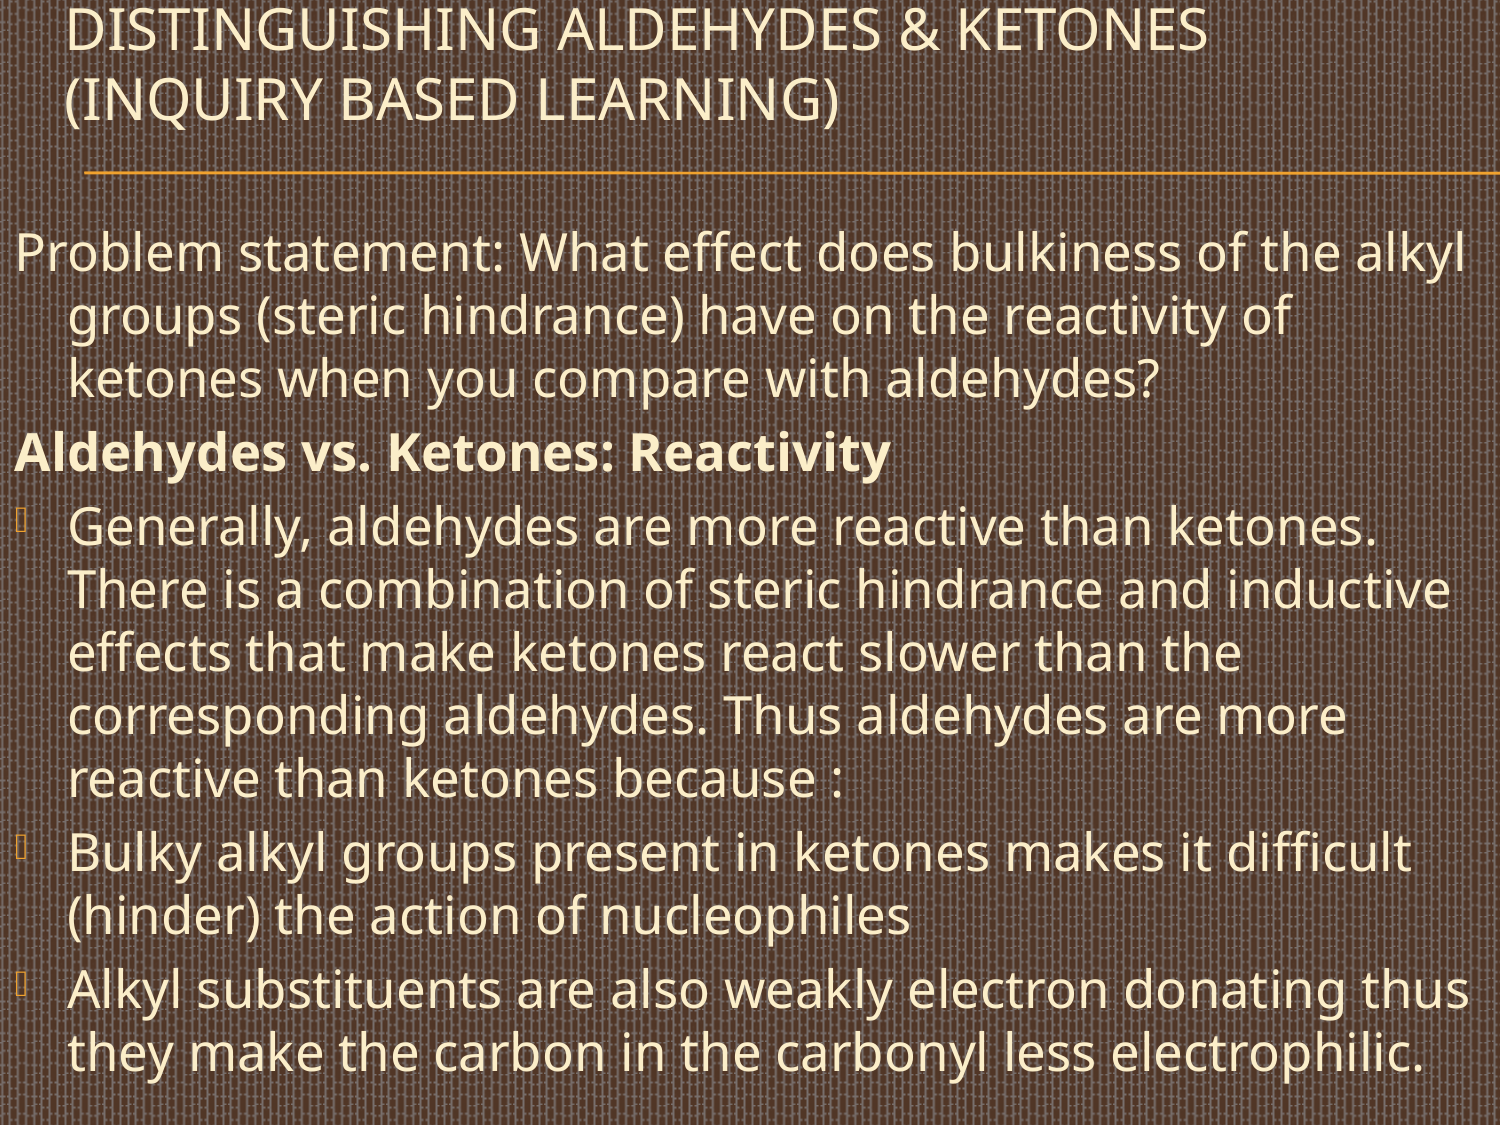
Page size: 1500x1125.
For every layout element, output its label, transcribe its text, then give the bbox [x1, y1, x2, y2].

list Problem statement: What effect does bulkiness of the alkyl groups (steric hindrance) have on the reactivity of ketones when you compare with aldehydes? Aldehydes vs. Ketones: Reactivity Generally, aldehydes are more reactive than ketones. There is a combination of steric hindrance and inductive effects that make ketones react slower than the corresponding aldehydes. Thus aldehydes are more reactive than ketones because : Bulky alkyl groups present in ketones makes it difficult (hinder) the action of nucleophiles Alkyl substituents are also weakly electron donating thus they make the carbon in the carbonyl less electrophilic. [0, 137, 1500, 1125]
title Distinguishing aldehydes & ketones (inquiry based learning) [50, 0, 1475, 125]
